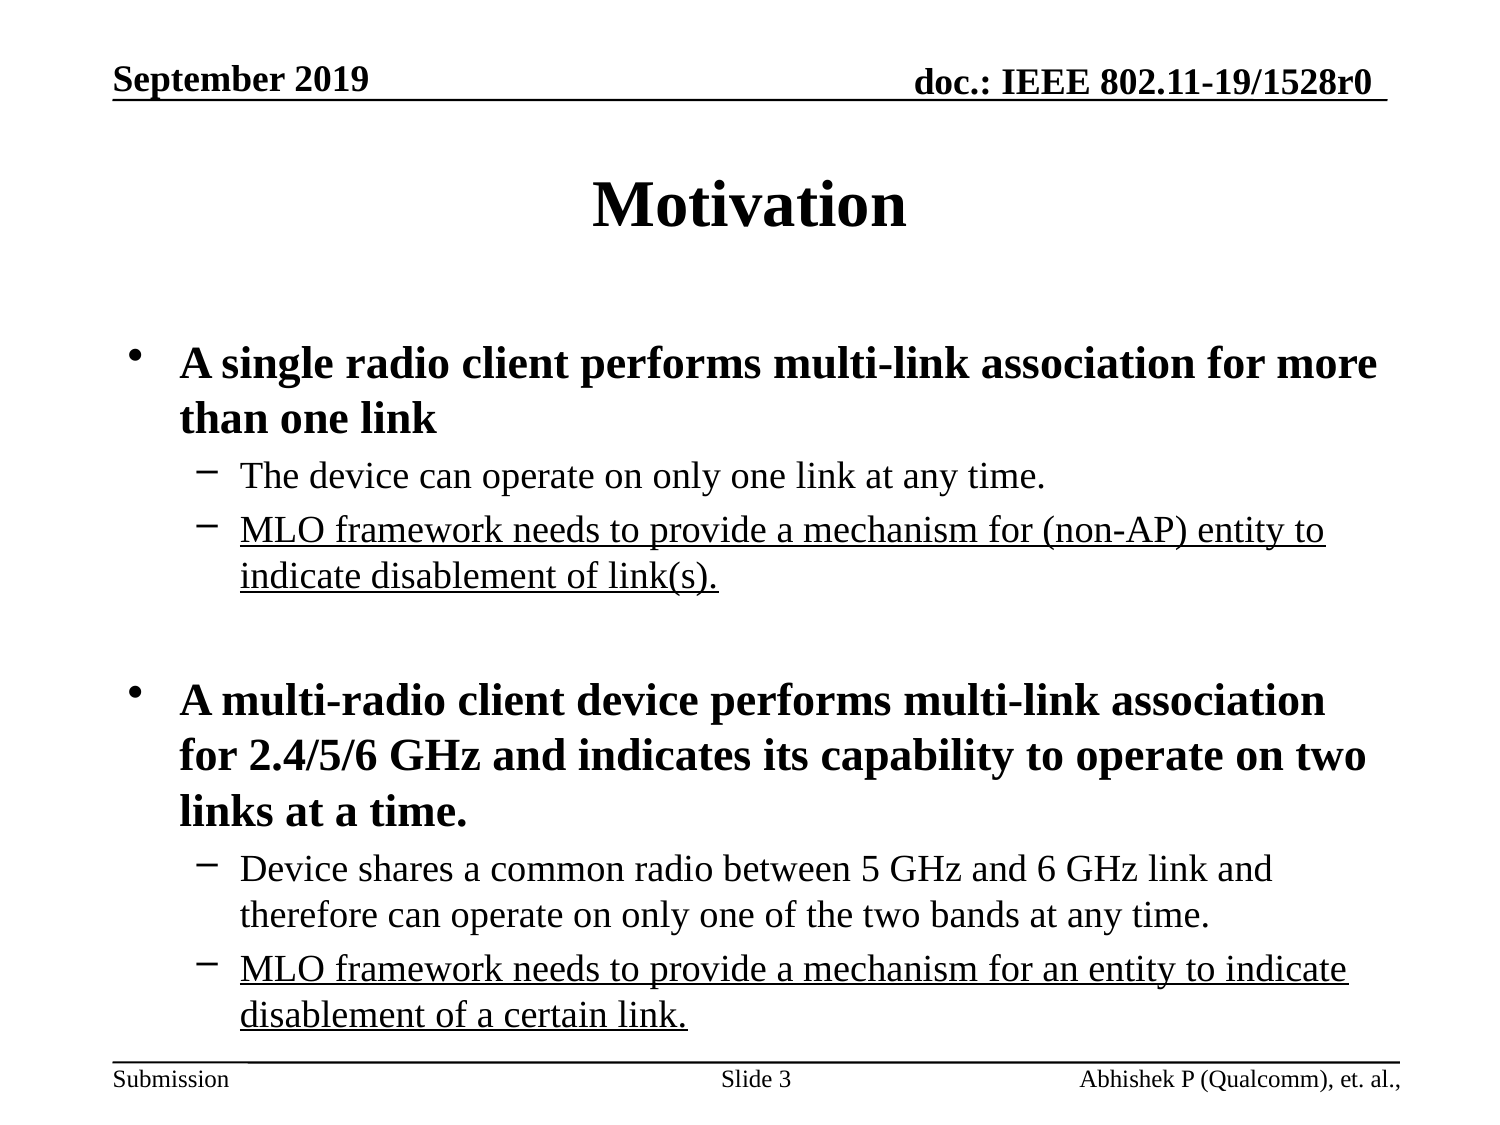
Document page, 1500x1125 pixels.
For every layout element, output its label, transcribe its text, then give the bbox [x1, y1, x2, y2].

list A single radio client performs multi-link association for more than one link The device can operate on only one link at any time. MLO framework needs to provide a mechanism for (non-AP) entity to indicate disablement of link(s). A multi-radio client device performs multi-link association for 2.4/5/6 GHz and indicates its capability to operate on two links at a time. Device shares a common radio between 5 GHz and 6 GHz link and therefore can operate on only one of the two bands at any time. MLO framework needs to provide a mechanism for an entity to indicate disablement of a certain link. [112, 324, 1402, 1049]
slide_number Slide 3 [712, 1061, 801, 1093]
title Motivation [112, 112, 1388, 288]
footer Abhishek P (Qualcomm), et. al., [949, 1061, 1402, 1093]
